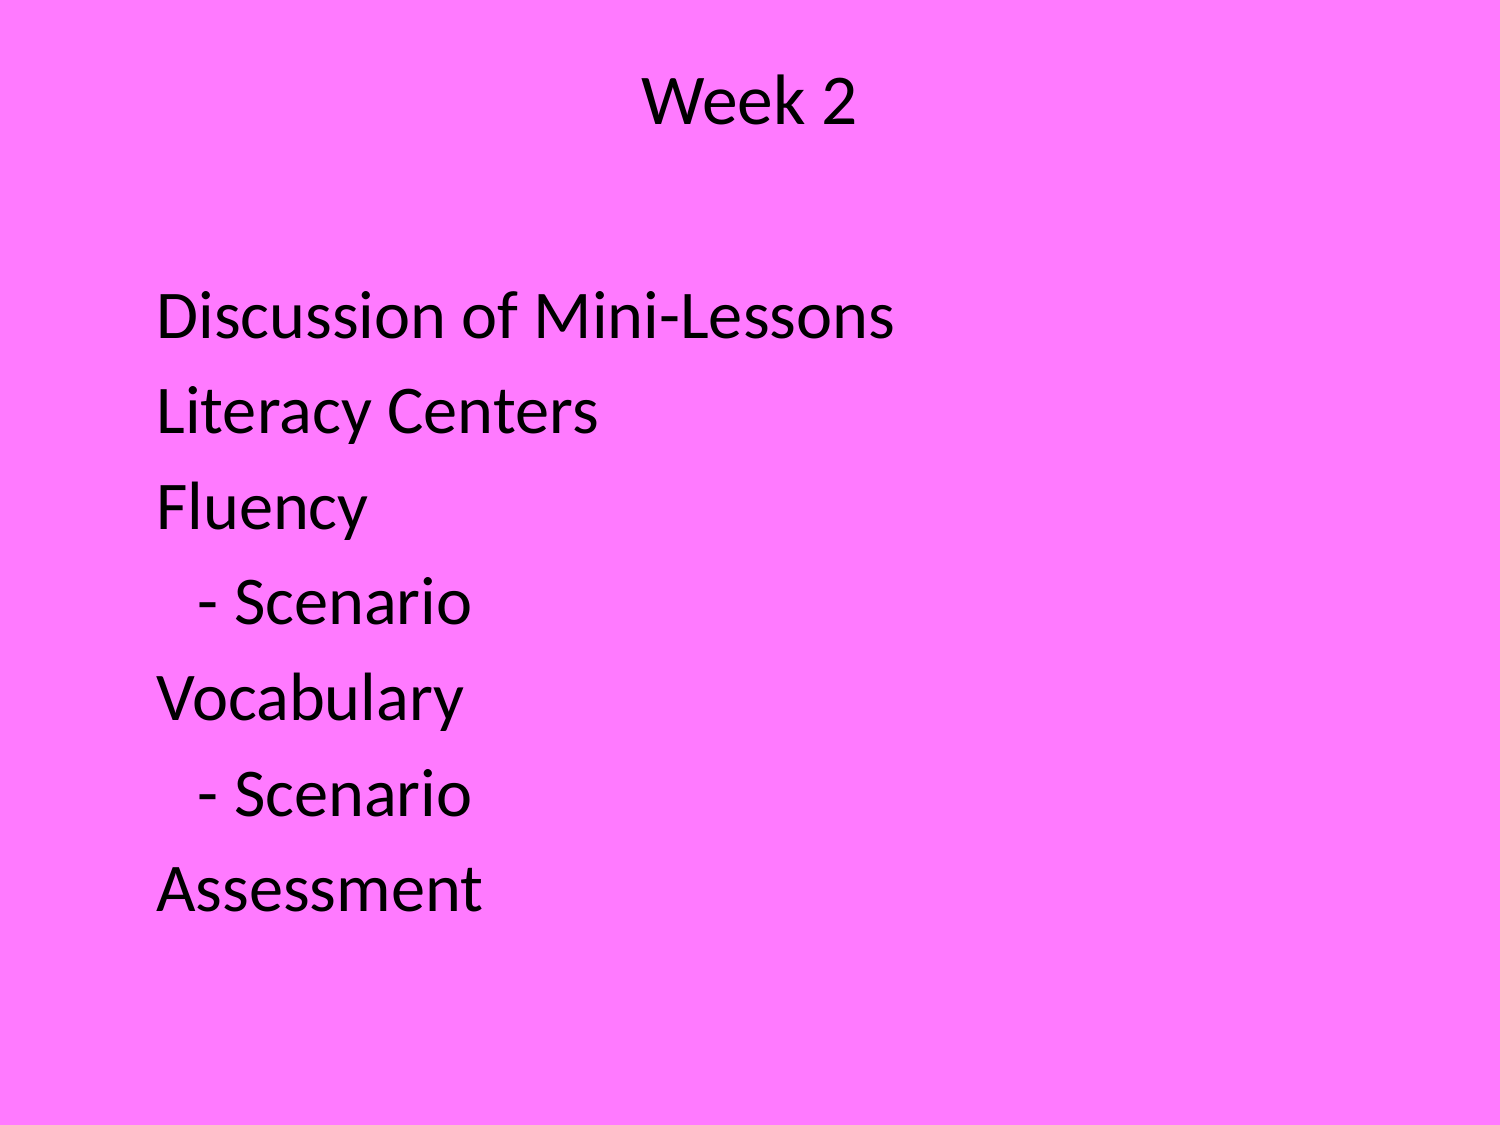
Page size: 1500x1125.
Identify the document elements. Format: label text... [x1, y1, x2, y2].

title Week 2 [75, 45, 1425, 233]
list Discussion of Mini-Lessons Literacy Centers Fluency - Scenario Vocabulary - Scenario Assessment [75, 262, 1425, 1005]
